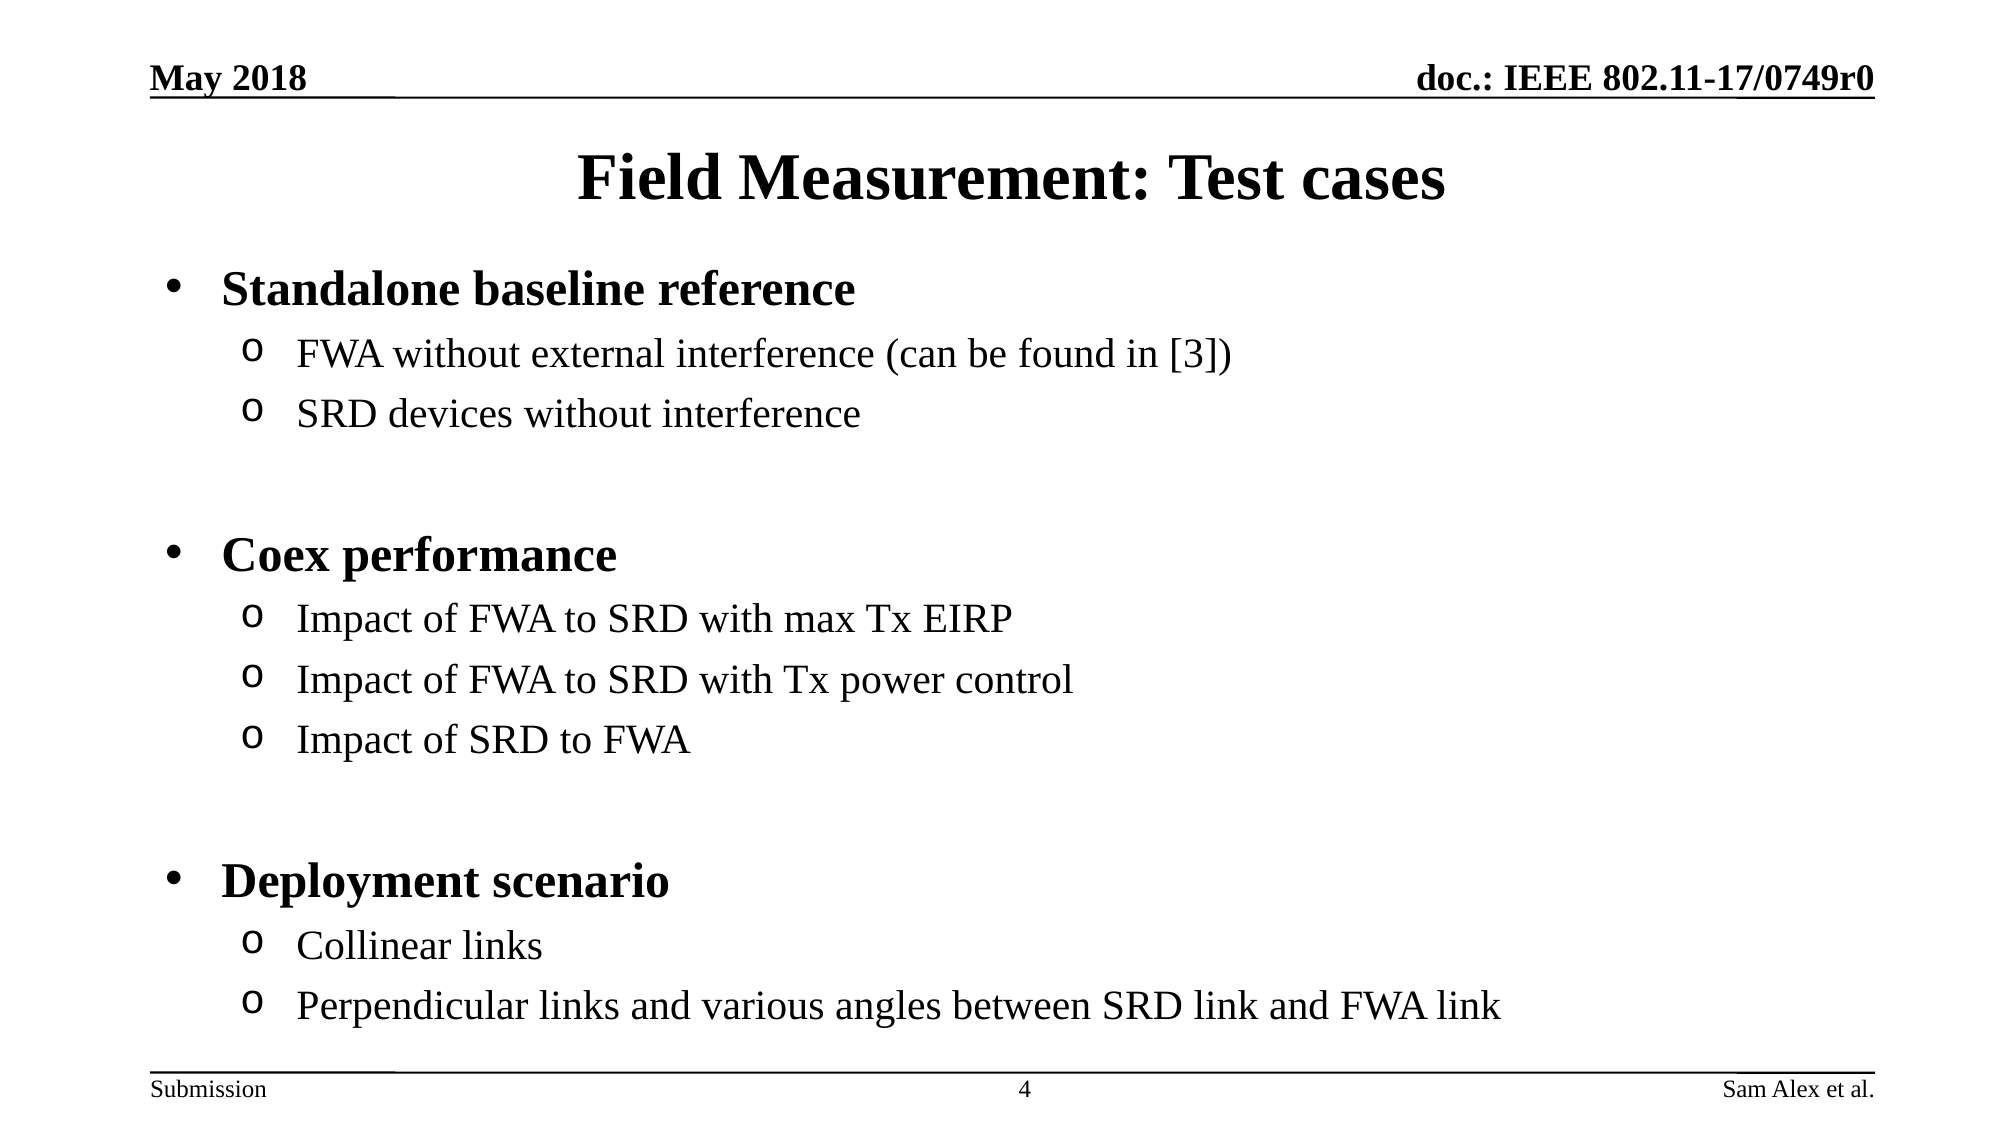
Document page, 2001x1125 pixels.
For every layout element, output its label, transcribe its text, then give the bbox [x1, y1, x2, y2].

footer Sam Alex et al. [1169, 1072, 1876, 1111]
slide_number 4 [936, 1072, 1113, 1111]
list Standalone baseline reference FWA without external interference (can be found in [3]) SRD devices without interference Coex performance Impact of FWA to SRD with max Tx EIRP Impact of FWA to SRD with Tx power control Impact of SRD to FWA Deployment scenario Collinear links Perpendicular links and various angles between SRD link and FWA link [149, 248, 1876, 1073]
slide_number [149, 59, 750, 98]
title Field Measurement: Test cases [149, 97, 1876, 248]
